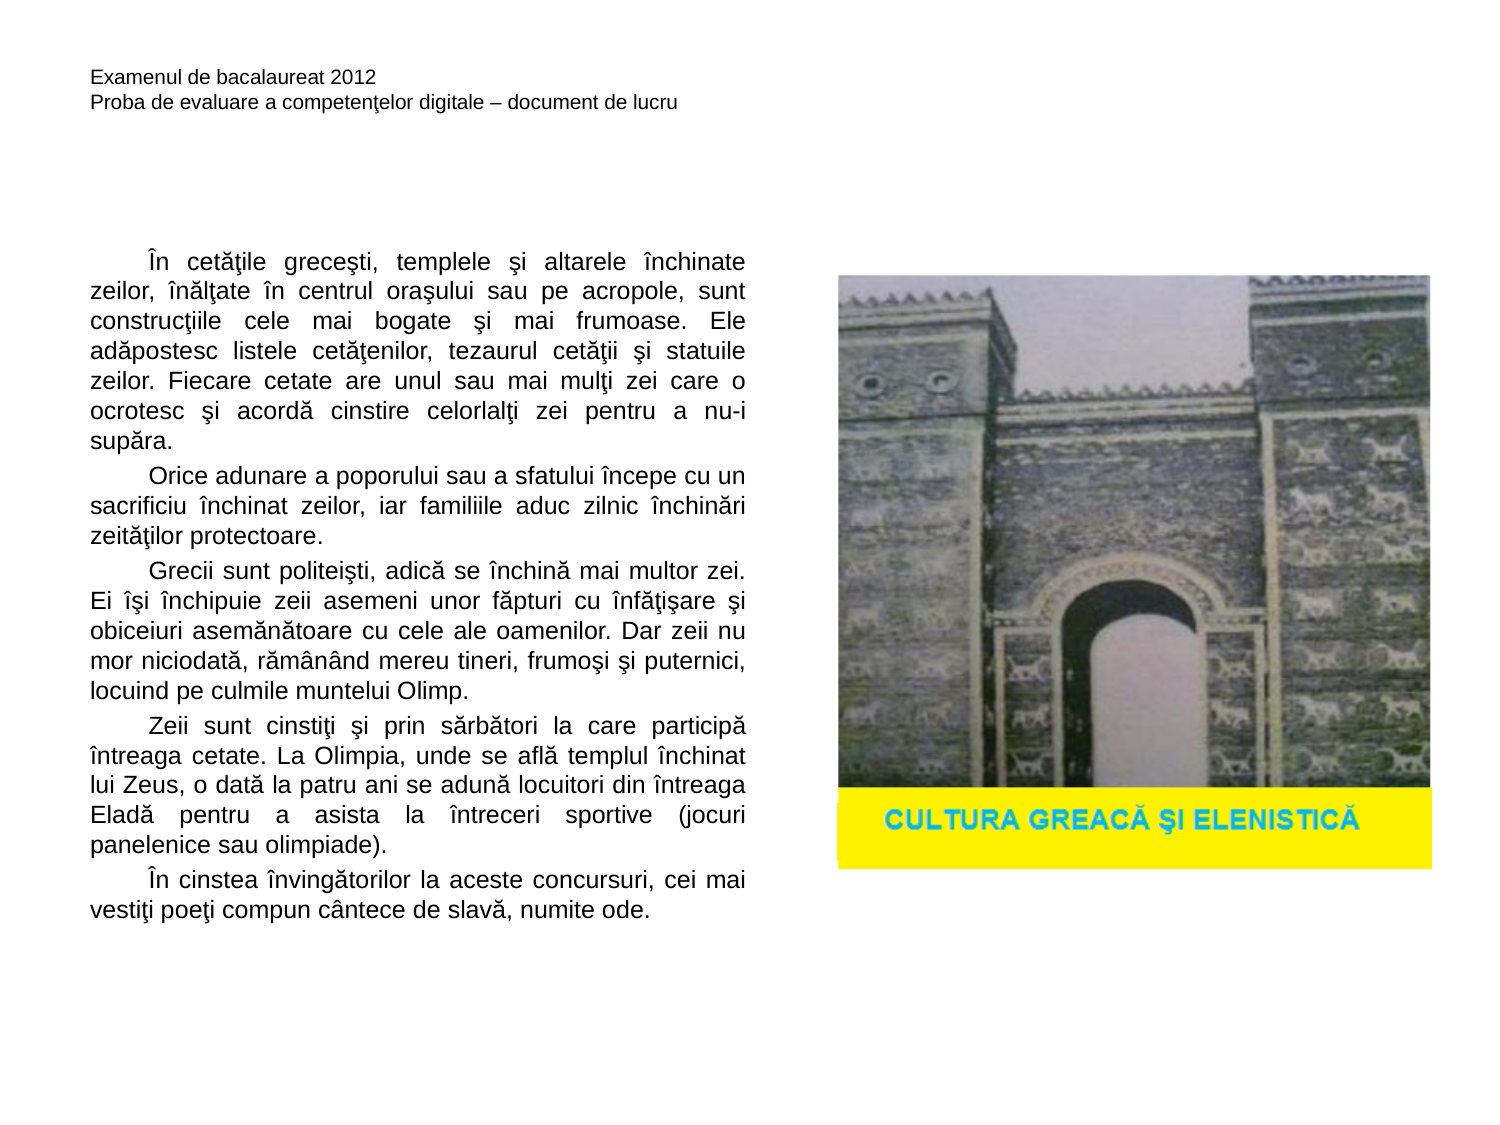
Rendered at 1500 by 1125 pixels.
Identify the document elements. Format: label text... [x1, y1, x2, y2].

title Examenul de bacalaureat 2012 Proba de evaluare a competenţelor digitale – document de lucru [74, 44, 1426, 233]
picture [837, 274, 1432, 869]
list În cetăţile greceşti, templele şi altarele închinate zeilor, înălţate în centrul oraşului sau pe acropole, sunt construcţiile cele mai bogate şi mai frumoase. Ele adăpostesc listele cetăţenilor, tezaurul cetăţii şi statuile zeilor. Fiecare cetate are unul sau mai mulţi zei care o ocrotesc şi acordă cinstire celorlalţi zei pentru a nu-i supăra. Orice adunare a poporului sau a sfatului începe cu un sacrificiu închinat zeilor, iar familiile aduc zilnic închinări zeităţilor protectoare. Grecii sunt politeişti, adică se închină mai multor zei. Ei îşi închipuie zeii asemeni unor făpturi cu înfăţişare şi obiceiuri asemănătoare cu cele ale oamenilor. Dar zeii nu mor niciodată, rămânând mereu tineri, frumoşi şi puternici, locuind pe culmile muntelui Olimp. Zeii sunt cinstiţi şi prin sărbători la care participă întreaga cetate. La Olimpia, unde se află templul închinat lui Zeus, o dată la patru ani se adună locuitori din întreaga Eladă pentru a asista la întreceri sportive (jocuri panelenice sau olimpiade). În cinstea învingătorilor la aceste concursuri, cei mai vestiţi poeţi compun cântece de slavă, numite ode. [74, 237, 763, 963]
